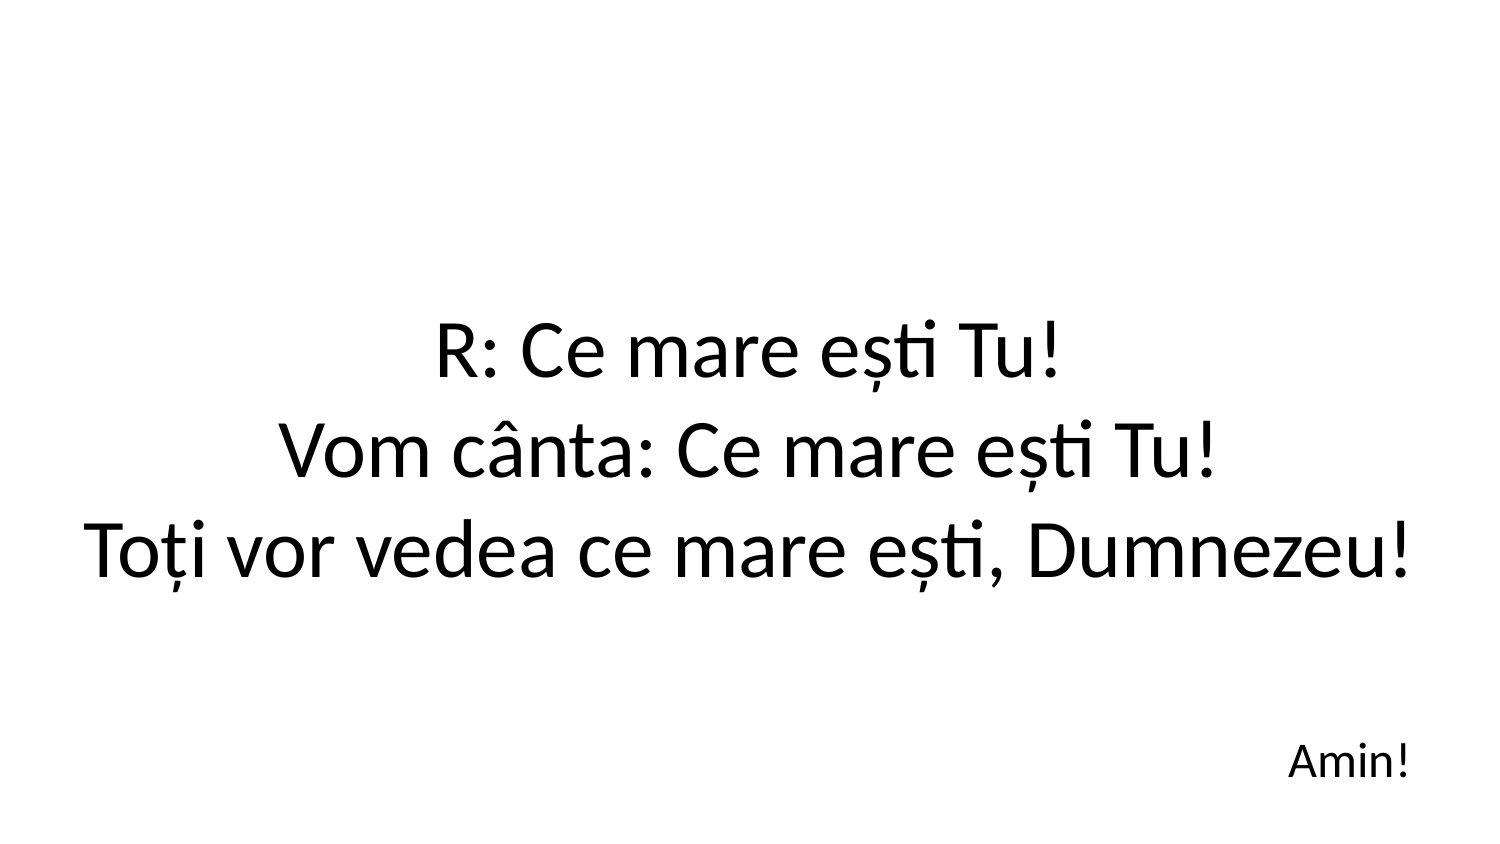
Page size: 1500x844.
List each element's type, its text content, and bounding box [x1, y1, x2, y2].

text_box R: Ce mare ești Tu! Vom cânta: Ce mare ești Tu! Toți vor vedea ce mare ești, Dumnezeu! [69, 242, 1431, 602]
text_box Amin! [1273, 674, 1427, 795]
